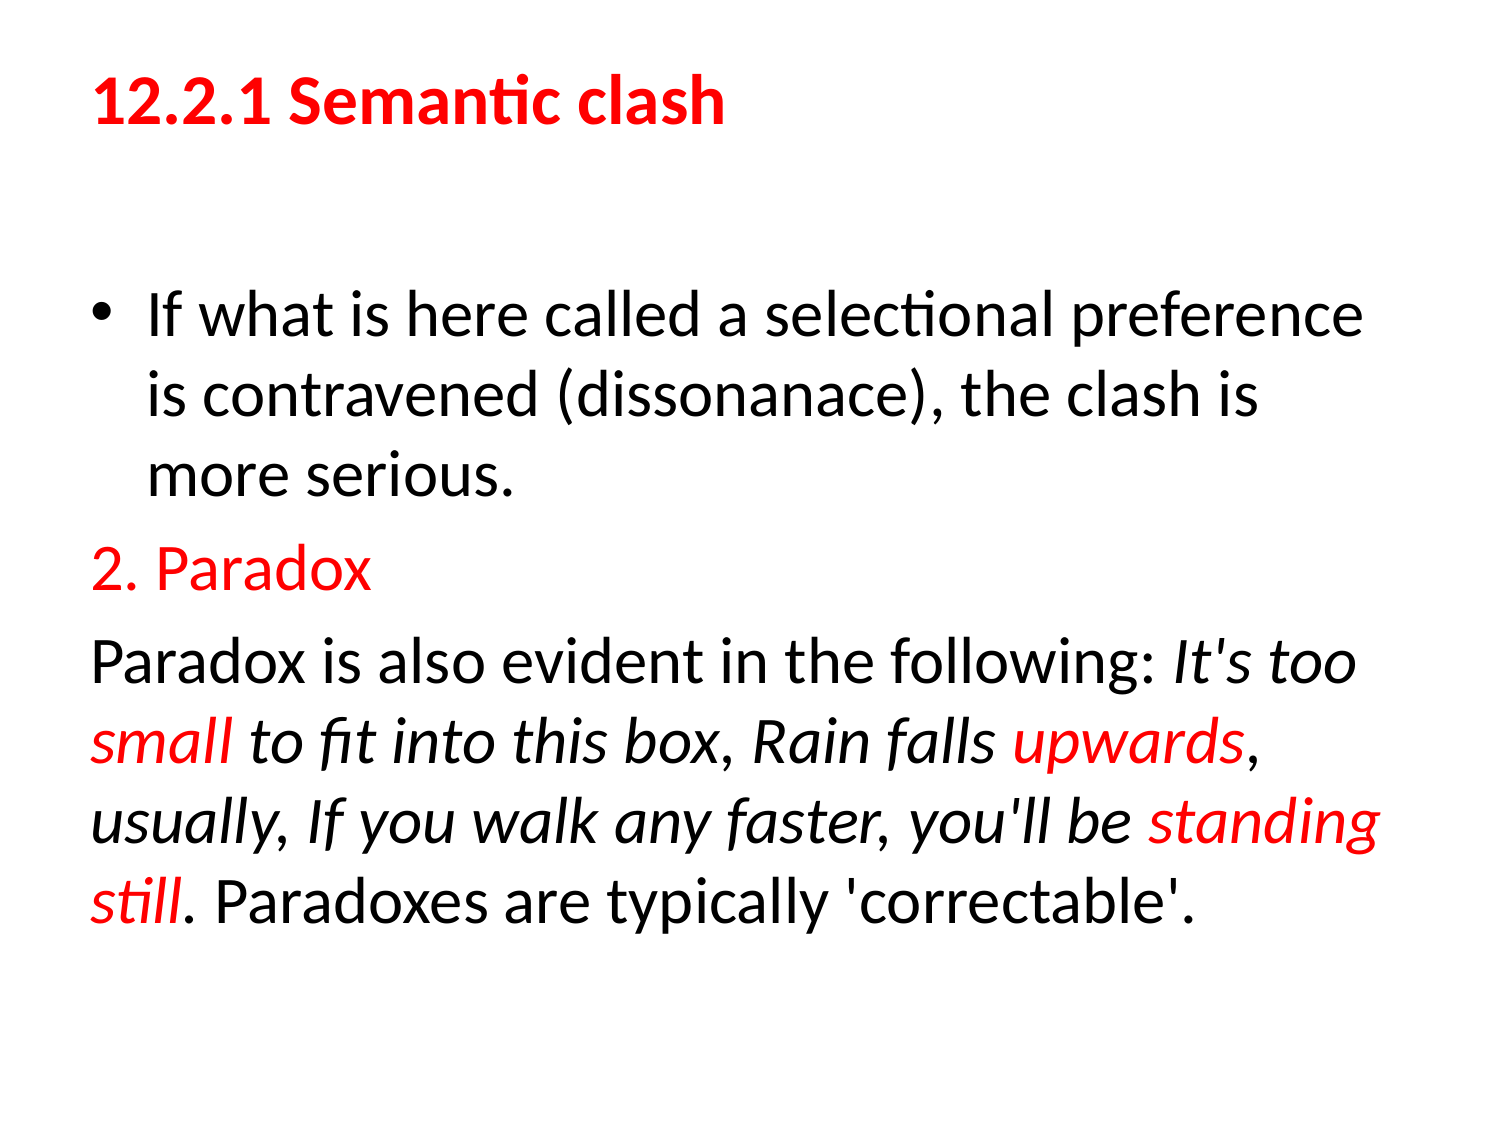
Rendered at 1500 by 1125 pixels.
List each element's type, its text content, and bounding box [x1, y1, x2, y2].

list If what is here called a selectional preference is contravened (dissonanace), the clash is more serious. 2. Paradox Paradox is also evident in the following: It's too small to fit into this box, Rain falls upwards, usually, If you walk any faster, you'll be standing still. Paradoxes are typically 'correctable'. [75, 262, 1425, 1005]
title 12.2.1 Semantic clash [75, 45, 1425, 233]
